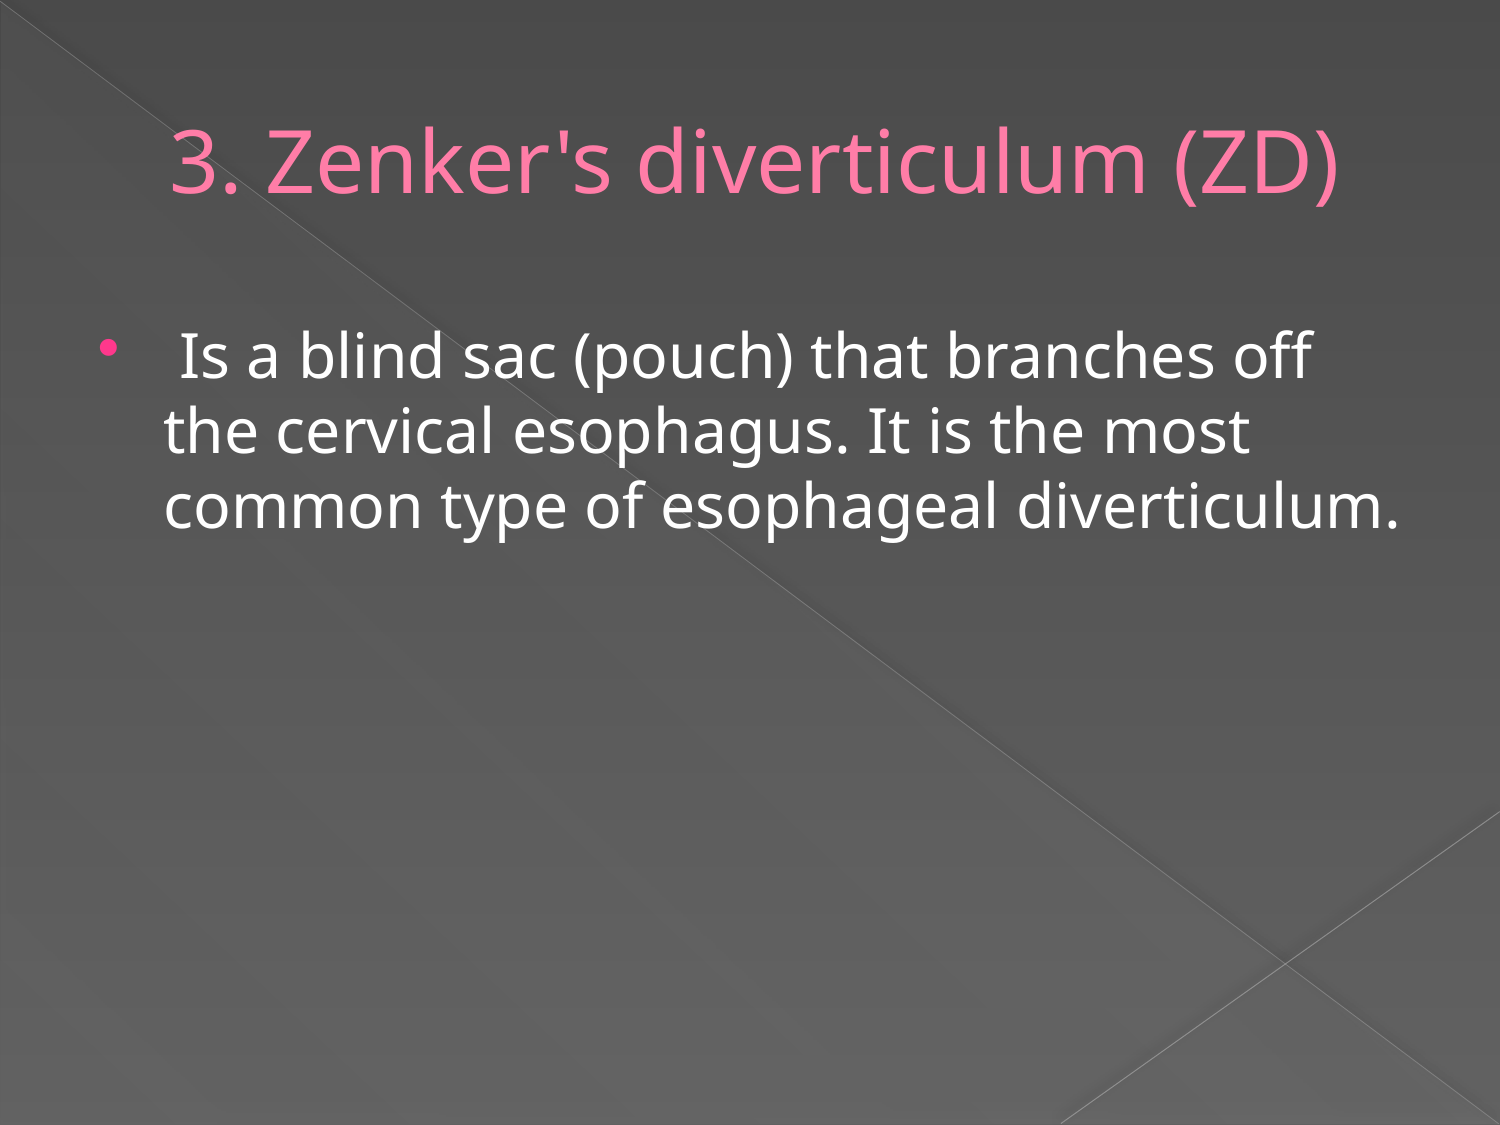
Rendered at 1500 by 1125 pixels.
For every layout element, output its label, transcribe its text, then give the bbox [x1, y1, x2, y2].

list Is a blind sac (pouch) that branches off the cervical esophagus. It is the most common type of esophageal diverticulum. [75, 308, 1425, 1059]
title 3. Zenker's diverticulum (ZD) [75, 43, 1425, 274]
